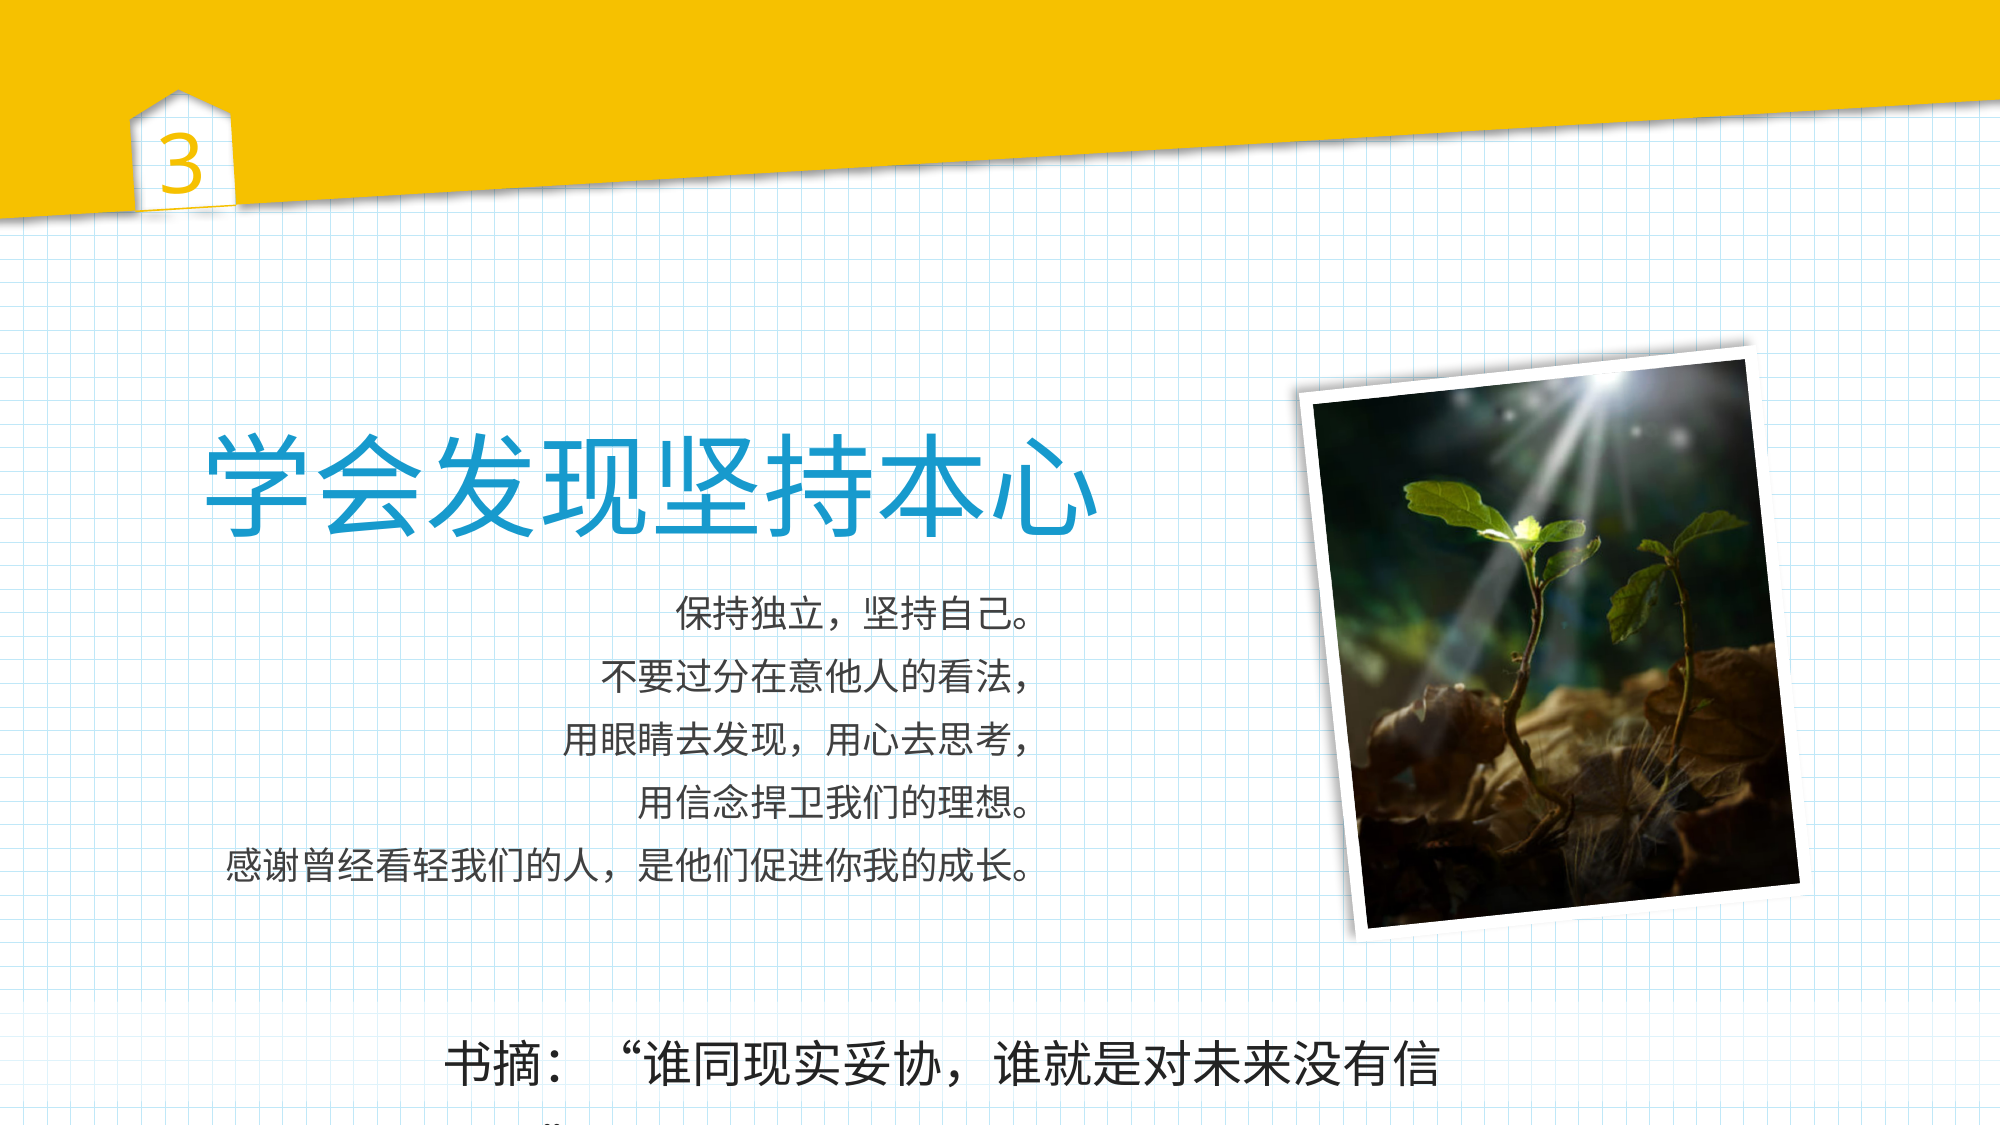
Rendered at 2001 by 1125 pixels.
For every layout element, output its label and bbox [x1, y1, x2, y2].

picture [1313, 360, 1799, 928]
text_box [0, 0, 2000, 219]
text_box [0, 1001, 2000, 1102]
text_box [168, 408, 1093, 891]
